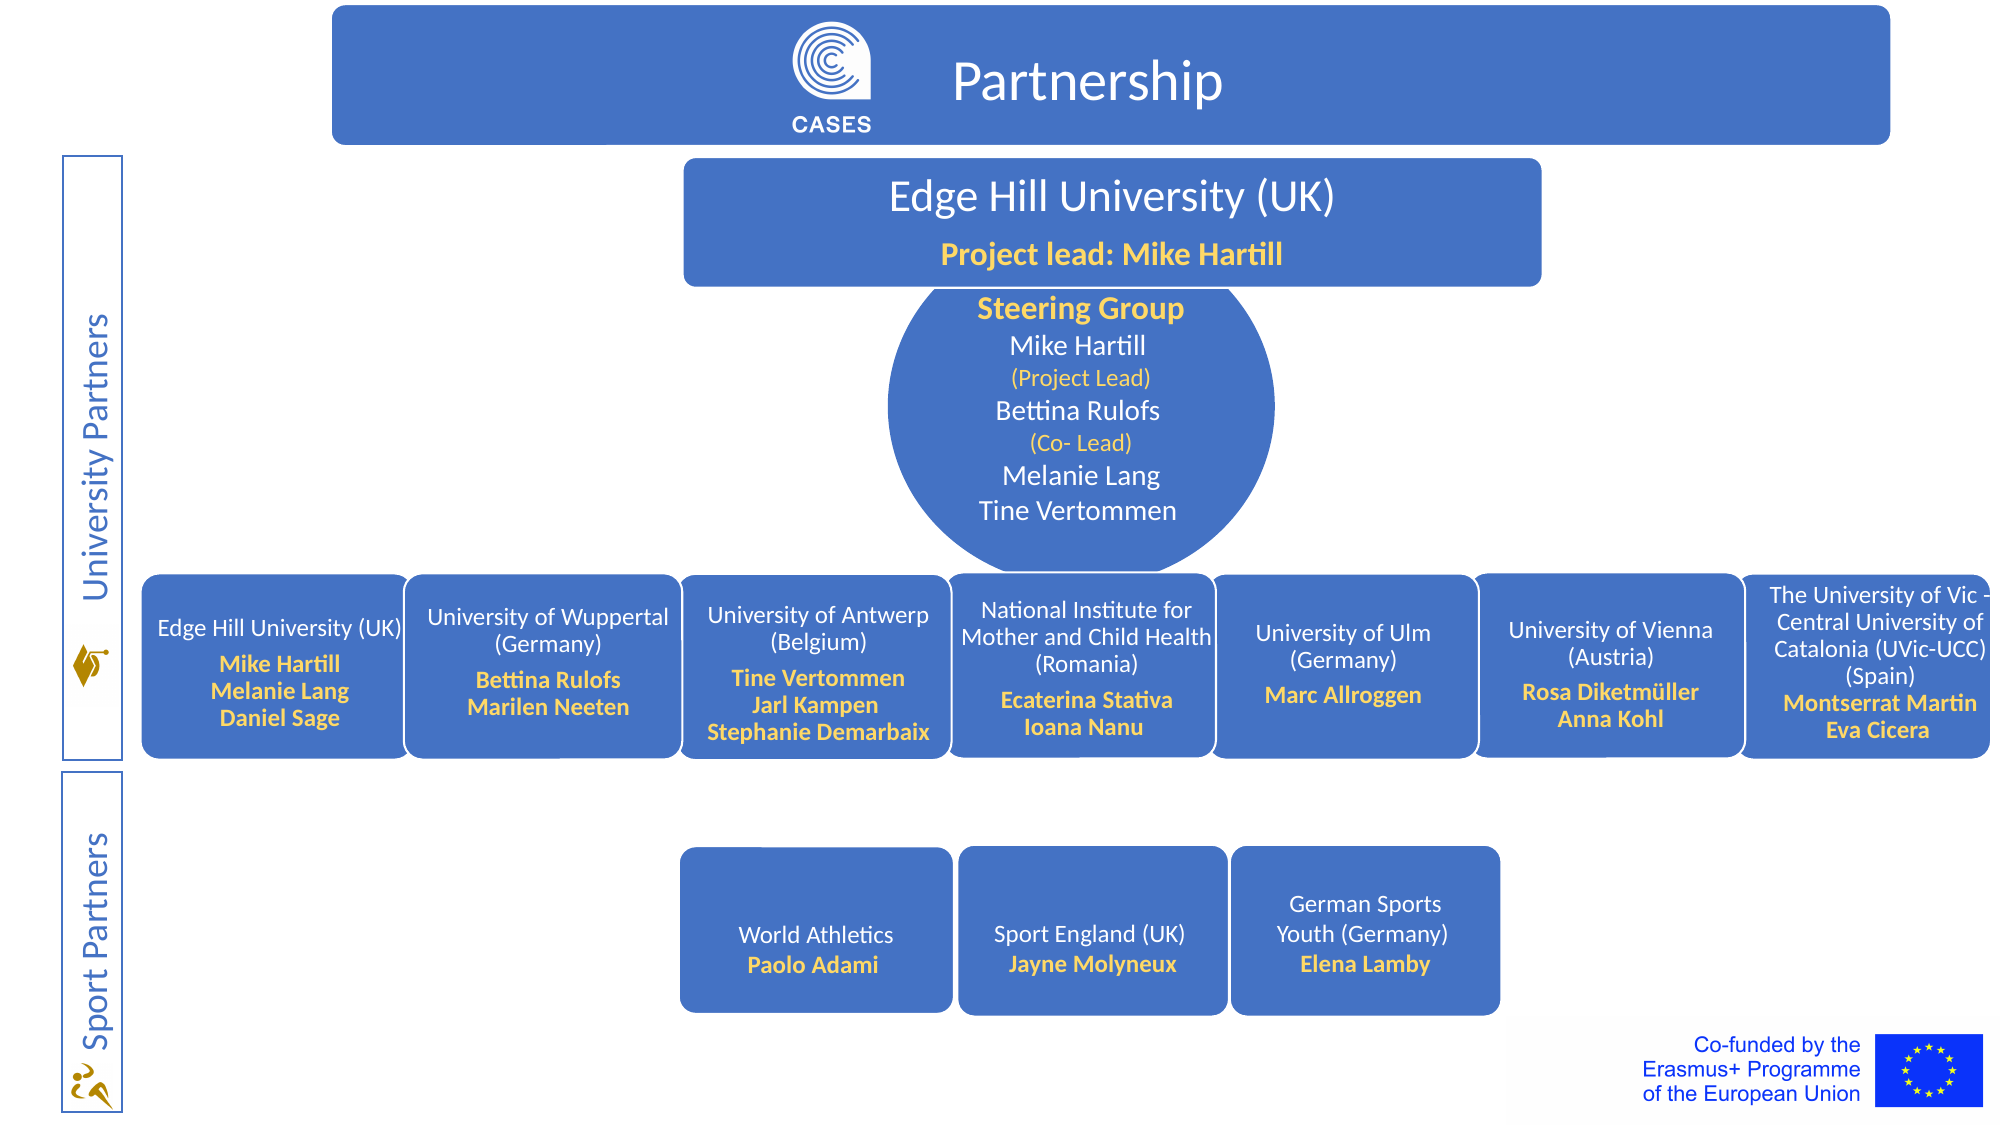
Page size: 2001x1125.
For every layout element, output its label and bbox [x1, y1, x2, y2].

picture [1506, 1016, 2000, 1125]
text_box [62, 0, 2000, 1112]
